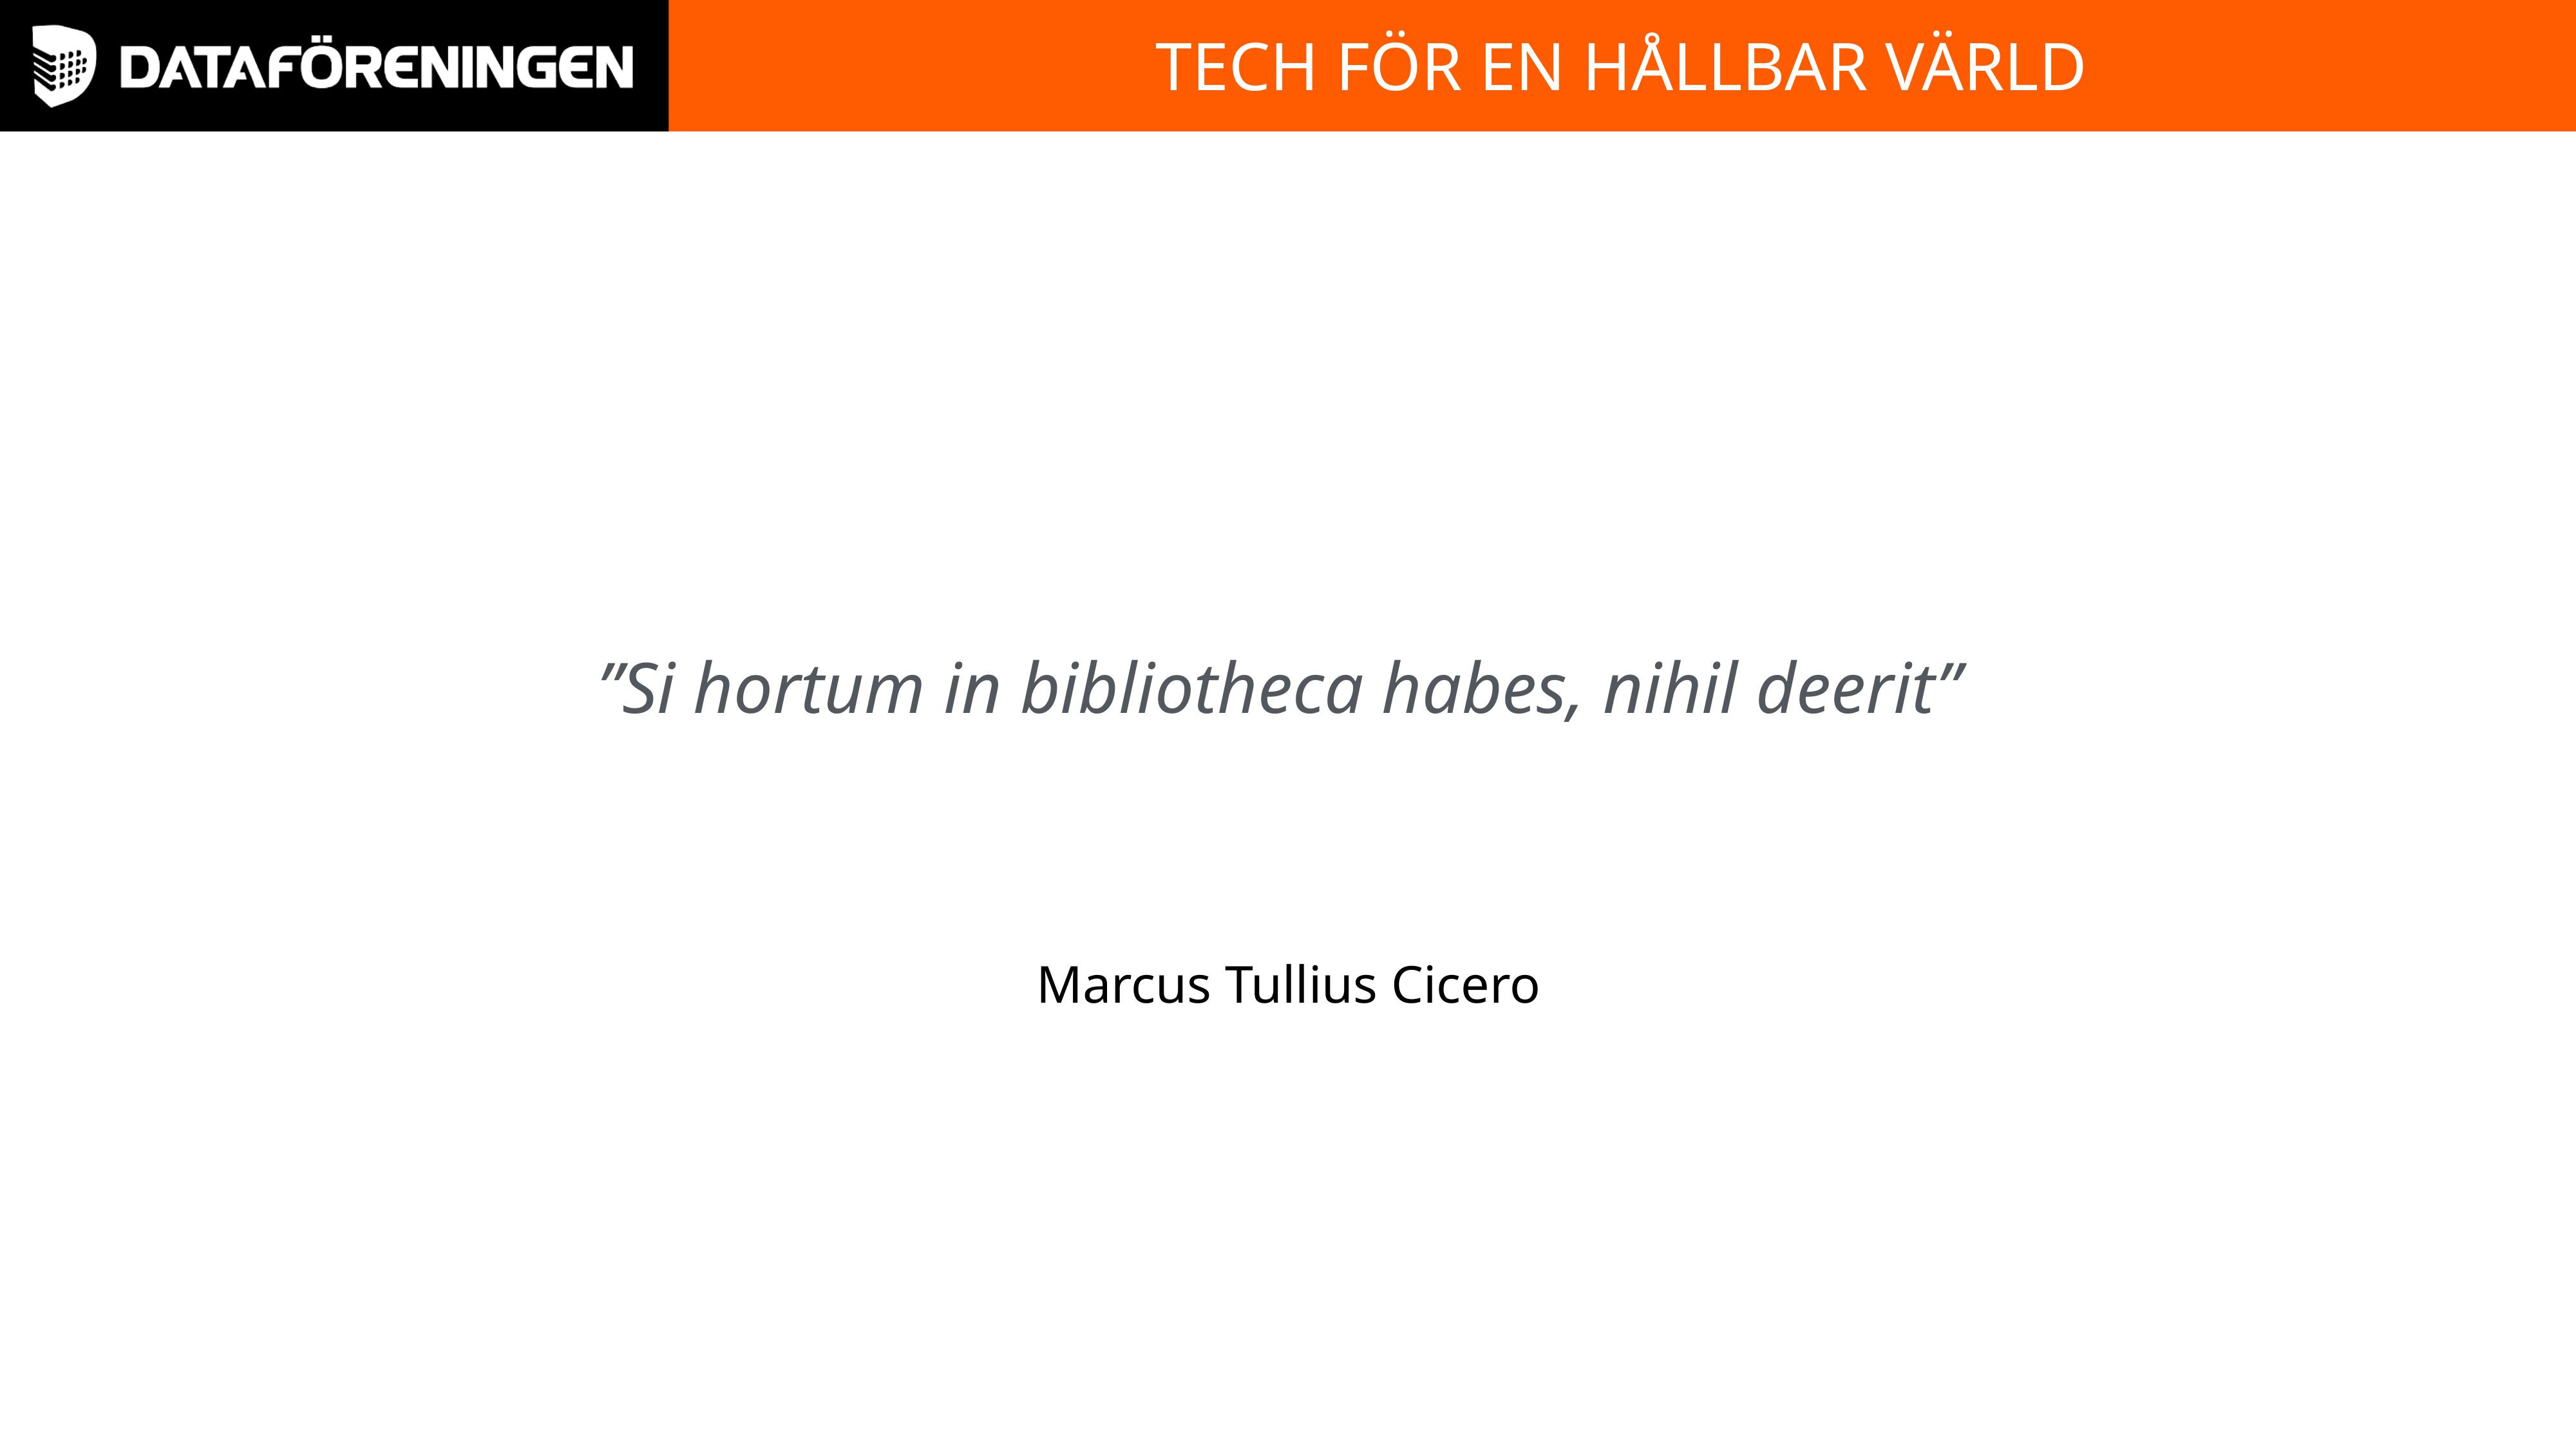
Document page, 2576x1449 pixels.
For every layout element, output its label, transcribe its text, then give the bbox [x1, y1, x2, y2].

picture [31, 24, 635, 109]
list Marcus Tullius Cicero [252, 945, 2325, 1020]
list ”Si hortum in bibliotheca habes, nihil deerit” [252, 636, 2325, 735]
